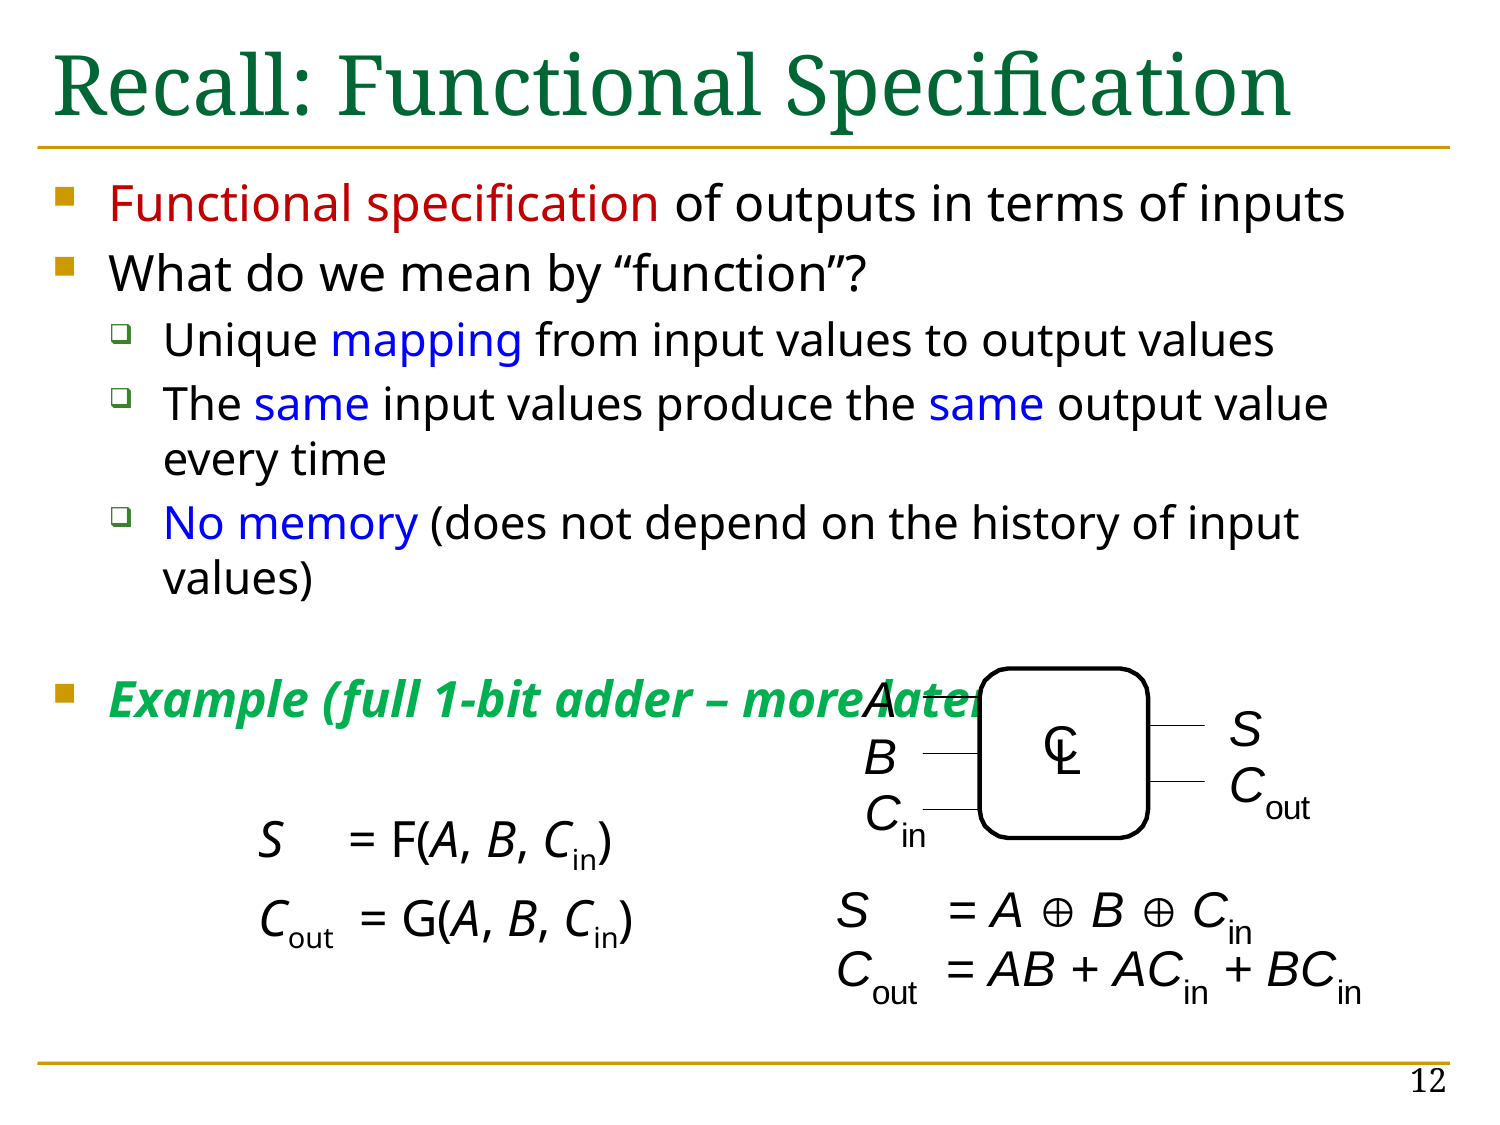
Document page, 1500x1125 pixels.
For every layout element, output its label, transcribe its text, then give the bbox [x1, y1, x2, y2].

title Recall: Functional Specification [37, 24, 1450, 163]
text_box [799, 629, 1412, 1026]
list Functional specification of outputs in terms of inputs What do we mean by “function”? Unique mapping from input values to output values The same input values produce the same output value every time No memory (does not depend on the history of input values) Example (full 1-bit adder – more later): S = F(A, B, Cin) Cout = G(A, B, Cin) [37, 163, 1450, 1016]
slide_number 12 [1111, 1036, 1462, 1112]
